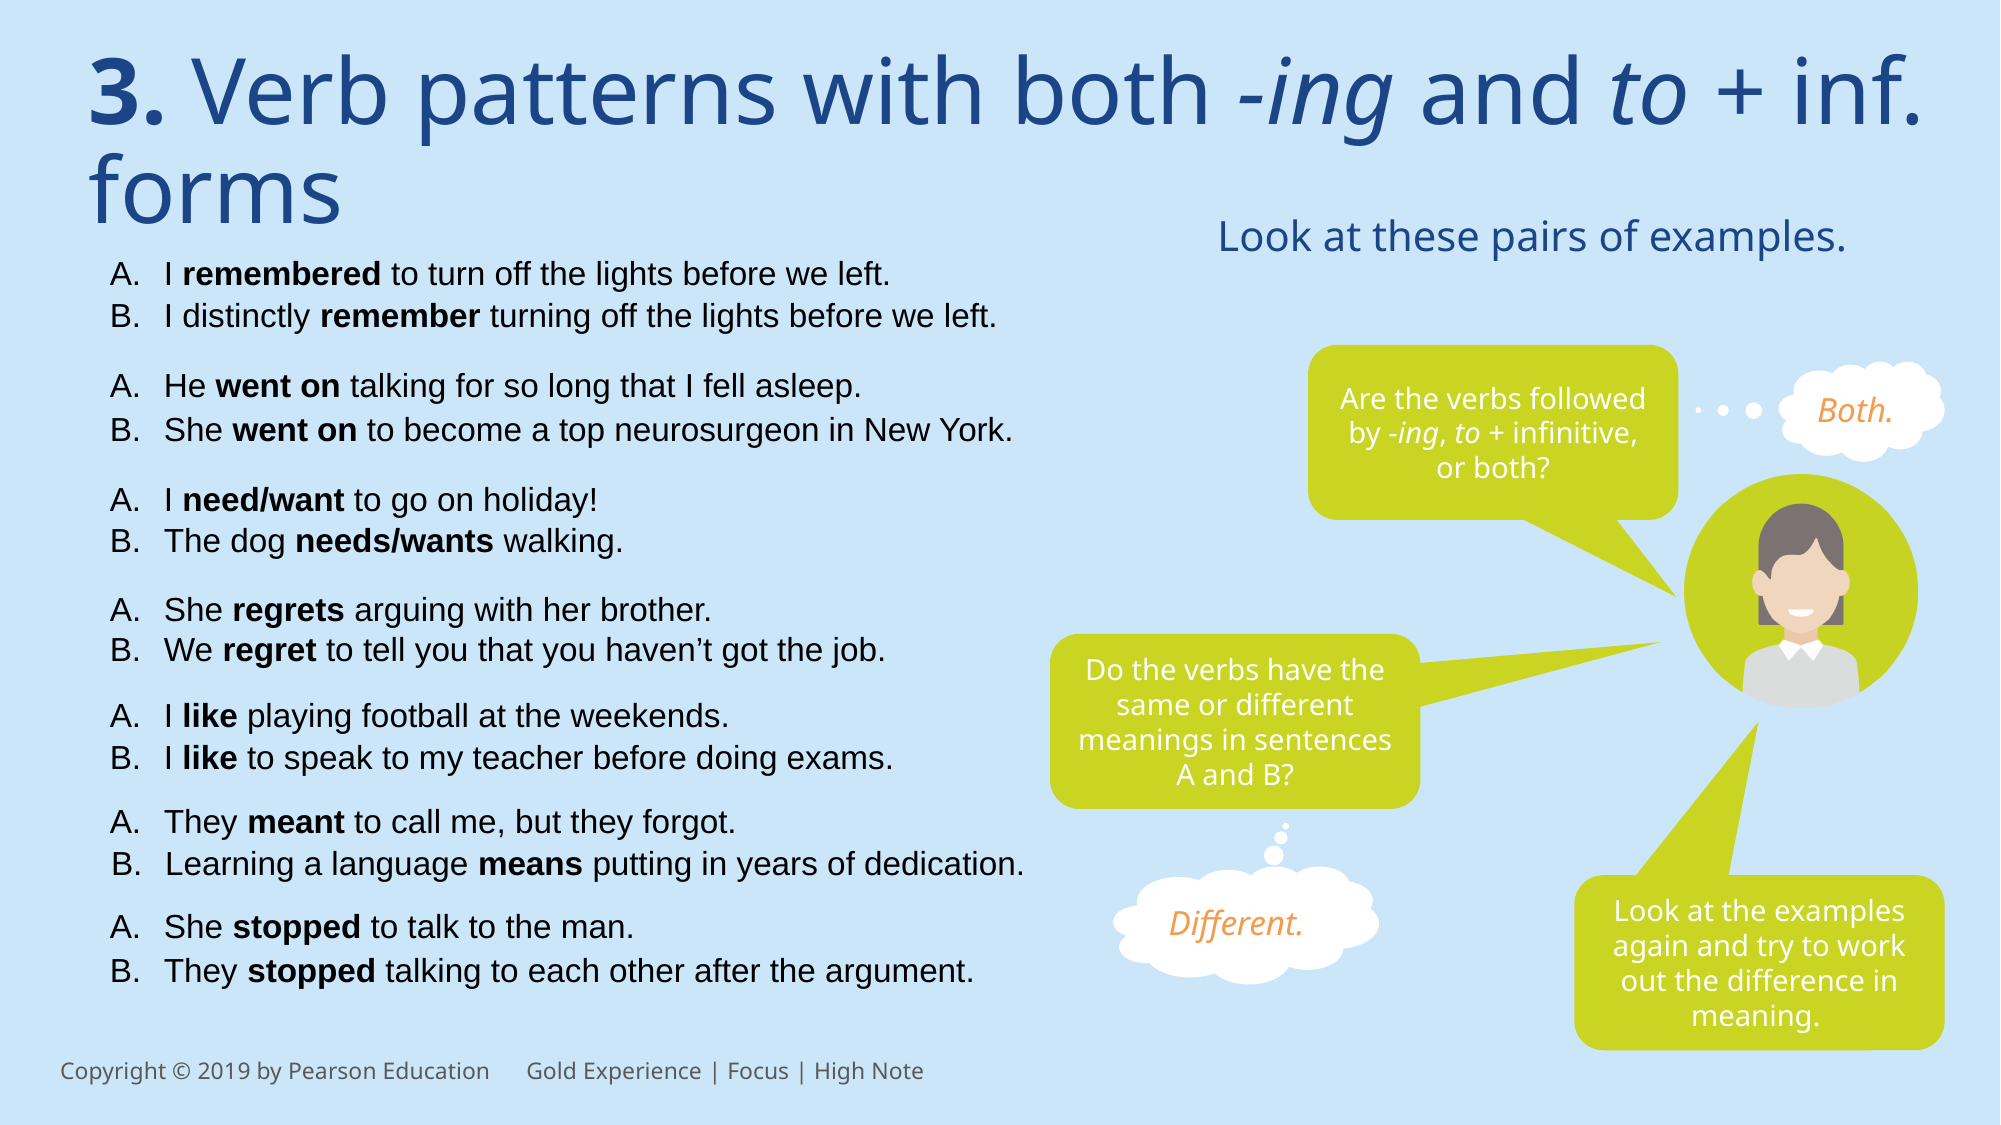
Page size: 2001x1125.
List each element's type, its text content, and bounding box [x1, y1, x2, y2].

footer Copyright © 2019 by Pearson Education Gold Experience | Focus | High Note [45, 1040, 1084, 1101]
text_box I need/want to go on holiday! [73, 475, 1309, 545]
text_box She went on to become a top neurosurgeon in New York. [73, 400, 1309, 475]
text_box They meant to call me, but they forgot. [73, 792, 1309, 868]
text_box The dog needs/wants walking. [73, 511, 1030, 579]
text_box Both. [1717, 404, 1729, 416]
text_box I distinctly remember turning off the lights before we left. [73, 286, 1309, 356]
text_box I remembered to turn off the lights before we left. [73, 244, 1309, 286]
text_box Are the verbs followed by -ing, to + infinitive, or both? [1309, 344, 1679, 598]
text_box Look at these pairs of examples. [1202, 207, 1918, 275]
text_box She stopped to talk to the man. [73, 898, 1058, 941]
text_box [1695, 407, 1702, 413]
text_box I like playing football at the weekends. [73, 686, 1309, 744]
picture [1684, 474, 1919, 709]
text_box Different. [1113, 866, 1379, 970]
text_box She regrets arguing with her brother. [73, 580, 1019, 628]
title 3. Verb patterns with both -ing and to + inf. forms [73, 37, 1945, 253]
text_box Both. [1778, 361, 1945, 462]
text_box Do the verbs have the same or different meanings in sentences A and B? [1050, 633, 1661, 809]
text_box They stopped talking to each other after the argument. [73, 941, 1309, 1016]
text_box Look at the examples again and try to work out the difference in meaning. [1574, 721, 1945, 1051]
text_box Learning a language means putting in years of dedication. [75, 835, 1114, 910]
text_box We regret to tell you that you haven’t got the job. [73, 620, 1309, 678]
text_box He went on talking for so long that I fell asleep. [73, 356, 1309, 400]
text_box I like to speak to my teacher before doing exams. [73, 728, 976, 804]
text_box Both. [1745, 402, 1763, 419]
